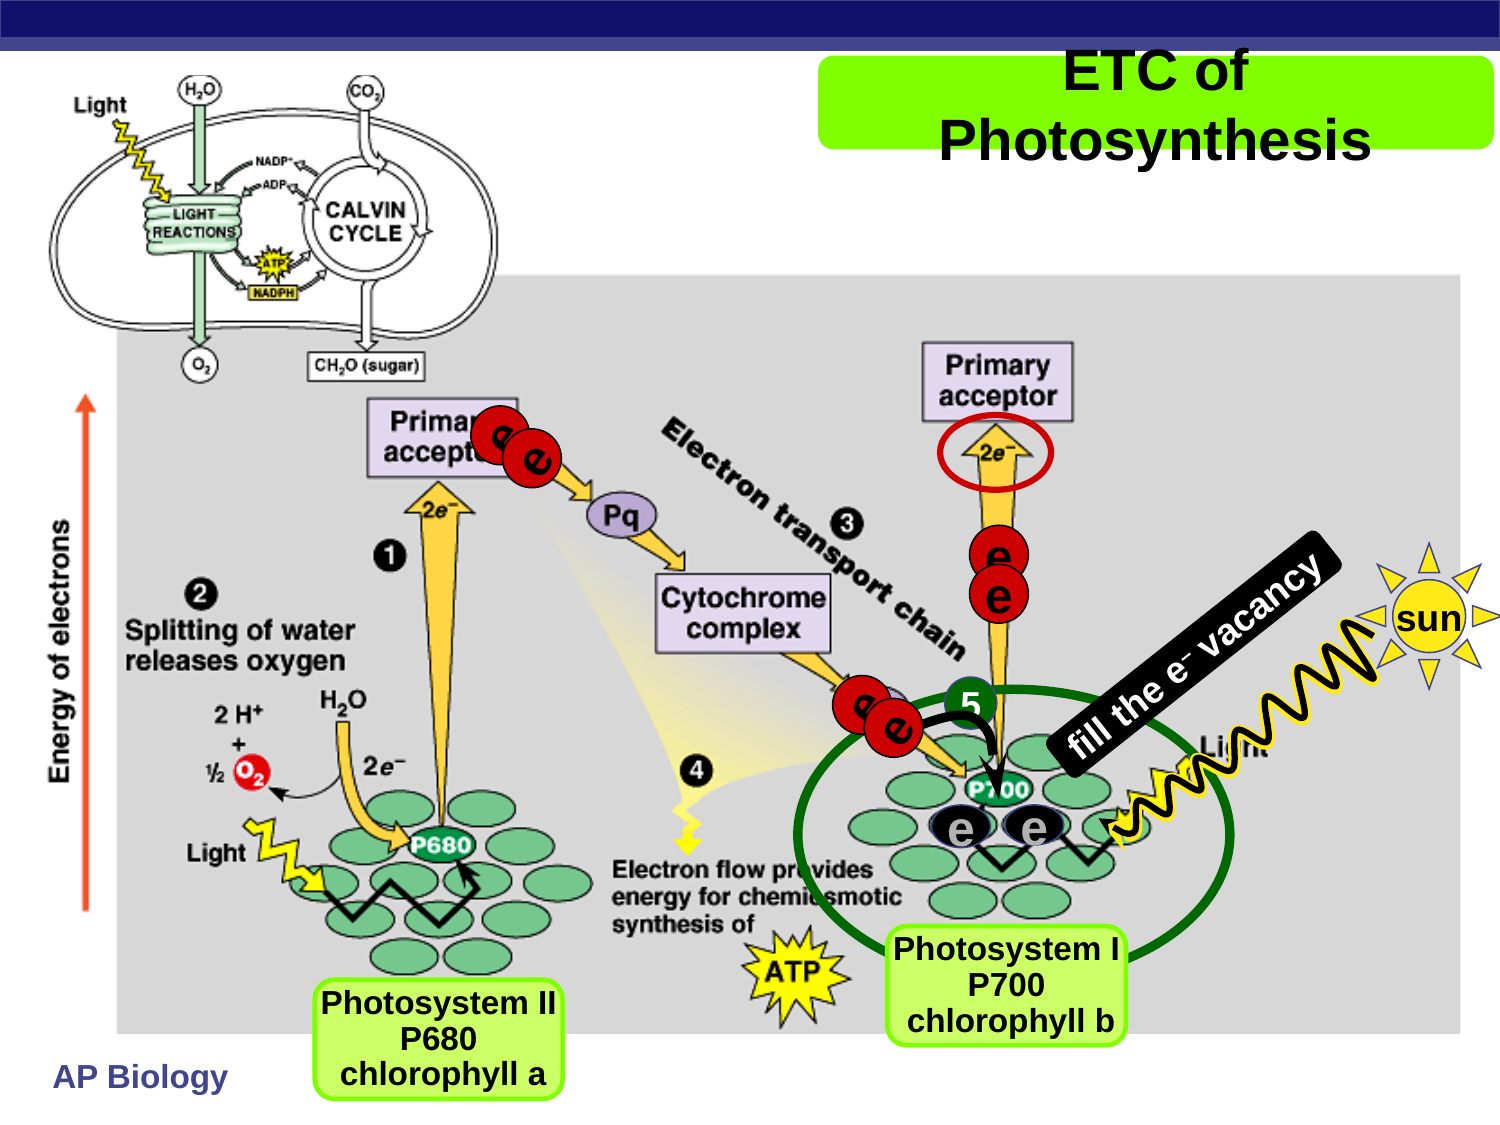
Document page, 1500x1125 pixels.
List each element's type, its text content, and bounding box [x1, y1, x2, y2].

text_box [969, 524, 1029, 624]
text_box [1127, 587, 1347, 868]
text_box sun [1465, 639, 1481, 668]
text_box ETC of Photosynthesis [818, 55, 1494, 150]
text_box sun [1465, 564, 1481, 593]
picture [44, 74, 1461, 1035]
text_box sun [1472, 605, 1500, 627]
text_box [848, 667, 908, 766]
text_box Photosystem II P680 chlorophyll a [314, 1041, 563, 1100]
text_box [486, 397, 546, 496]
text_box Photosystem I P700 chlorophyll b [894, 1041, 1119, 1046]
